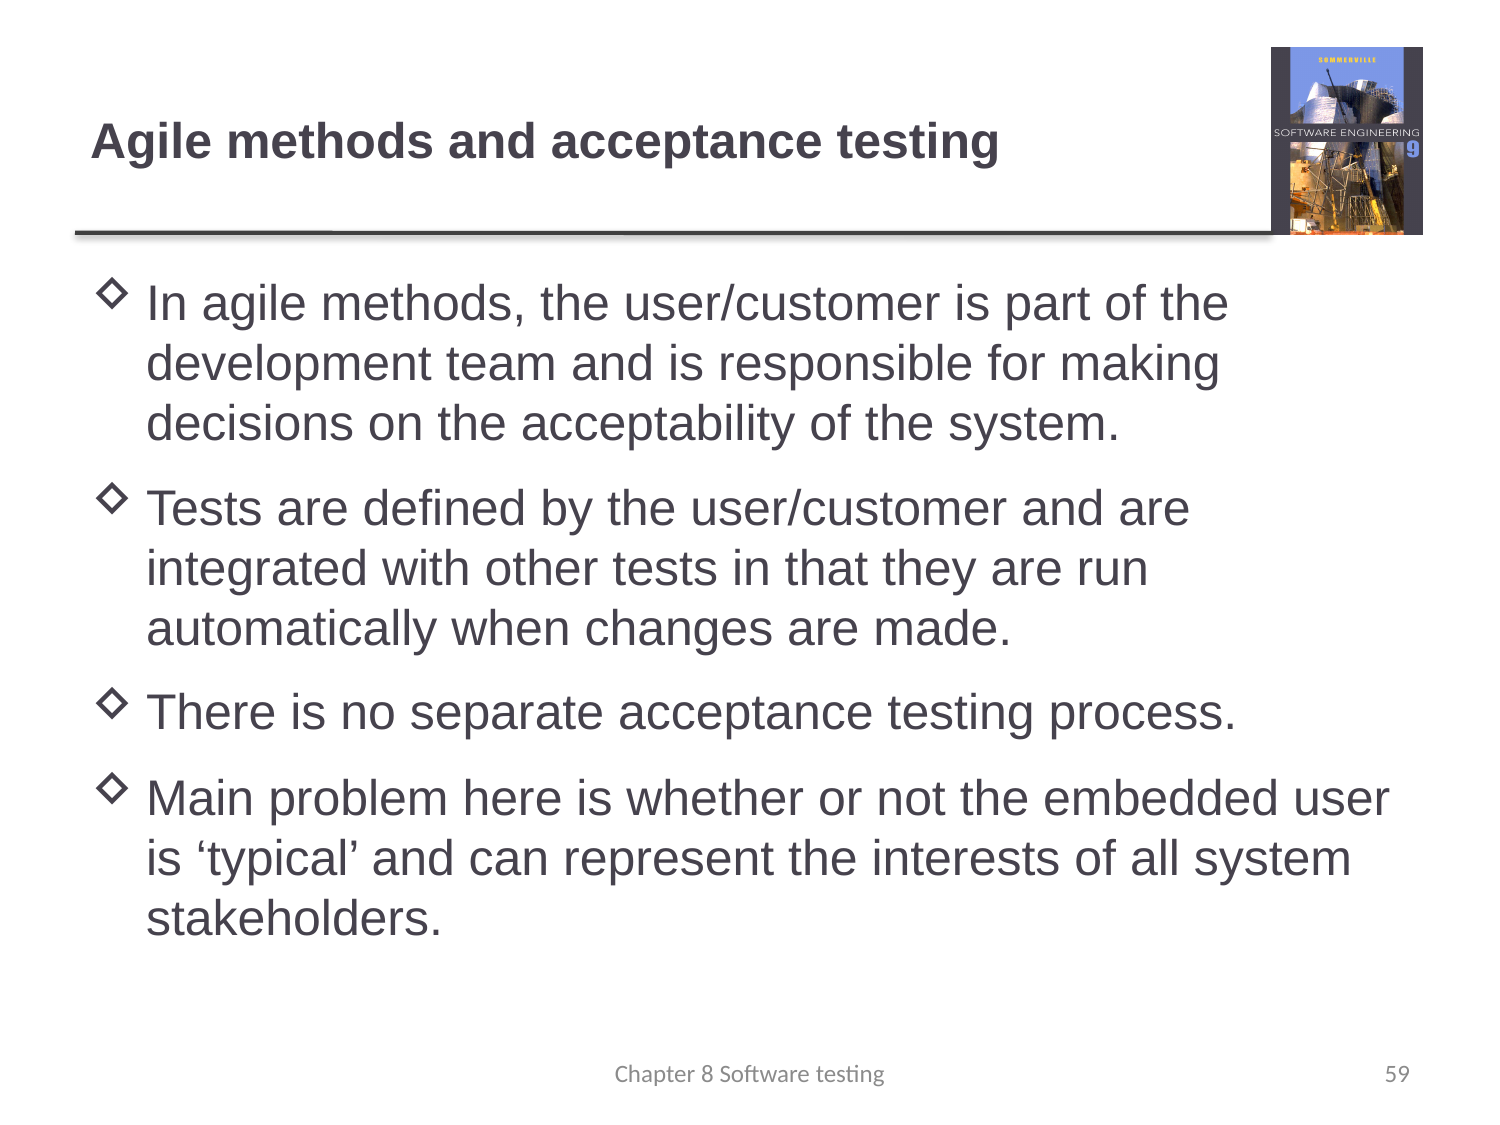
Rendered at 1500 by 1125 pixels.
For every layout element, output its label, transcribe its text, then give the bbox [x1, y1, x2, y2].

picture [1272, 47, 1423, 235]
slide_number 59 [1074, 1042, 1425, 1103]
title Agile methods and acceptance testing [74, 44, 1272, 233]
list In agile methods, the user/customer is part of the development team and is responsible for making decisions on the acceptability of the system. Tests are defined by the user/customer and are integrated with other tests in that they are run automatically when changes are made. There is no separate acceptance testing process. Main problem here is whether or not the embedded user is ‘typical’ and can represent the interests of all system stakeholders. [75, 262, 1425, 1005]
footer Chapter 8 Software testing [512, 1042, 988, 1103]
